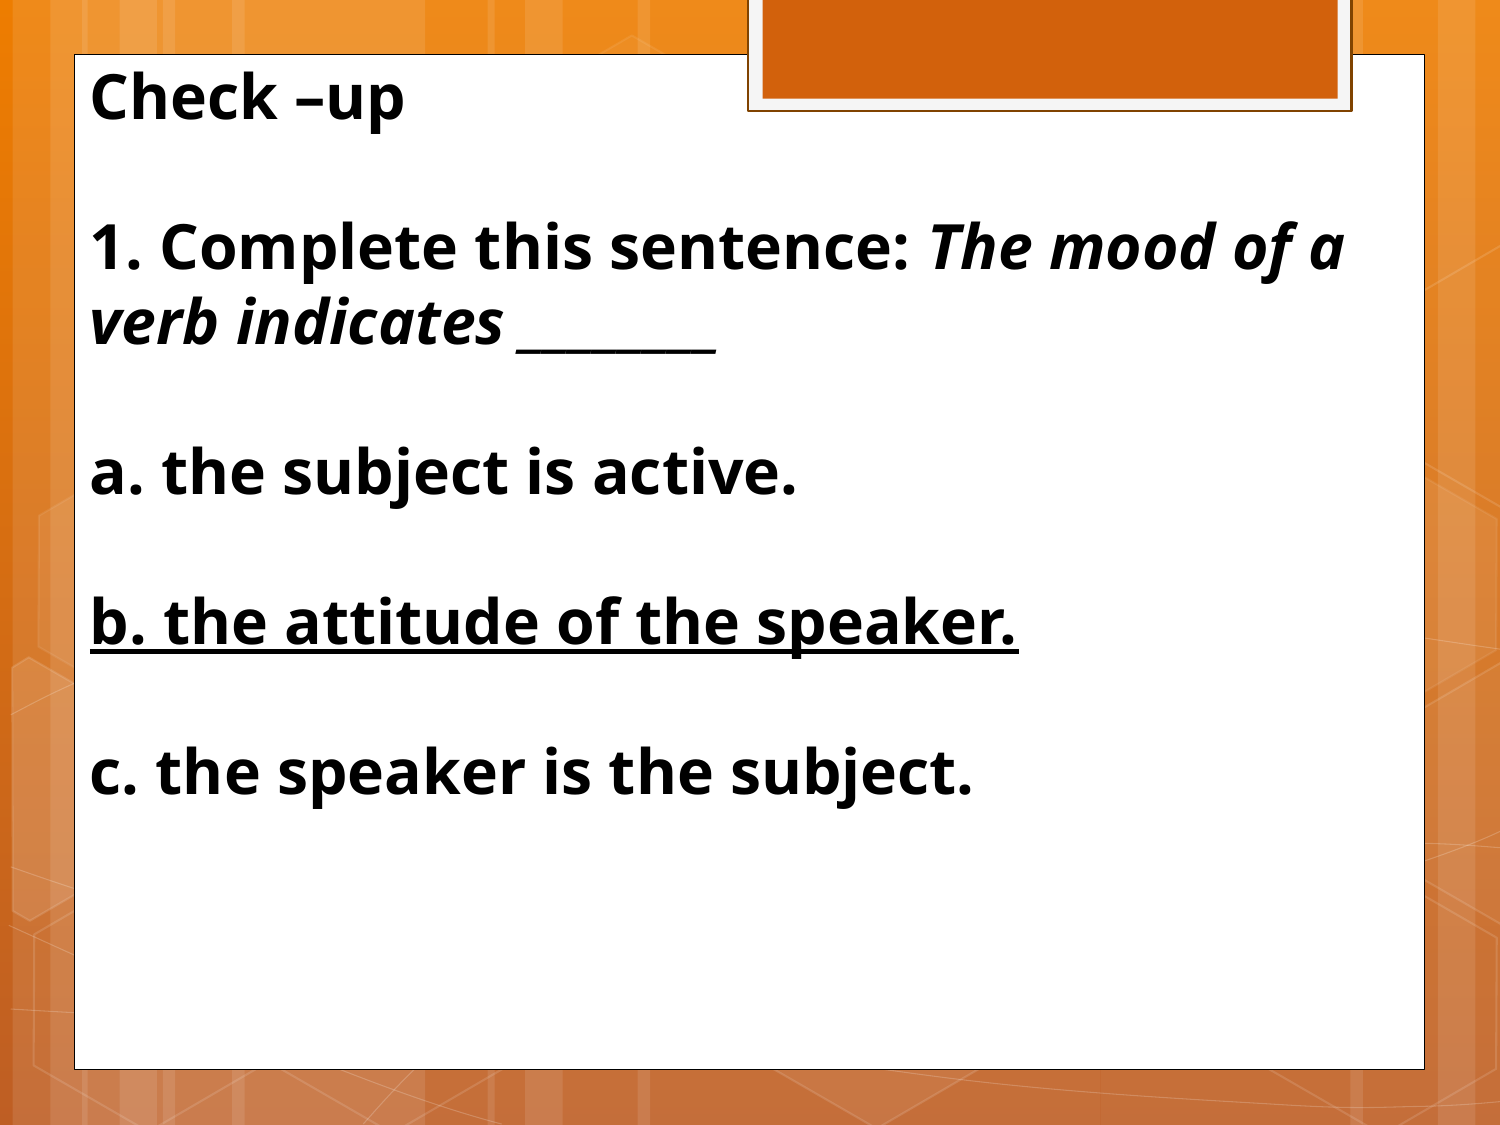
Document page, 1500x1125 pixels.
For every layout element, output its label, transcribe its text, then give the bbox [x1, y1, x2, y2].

text_box Check –up 1. Complete this sentence: The mood of a verb indicates ________ a. the subject is active. b. the attitude of the speaker. c. the speaker is the subject. [75, 49, 1400, 815]
